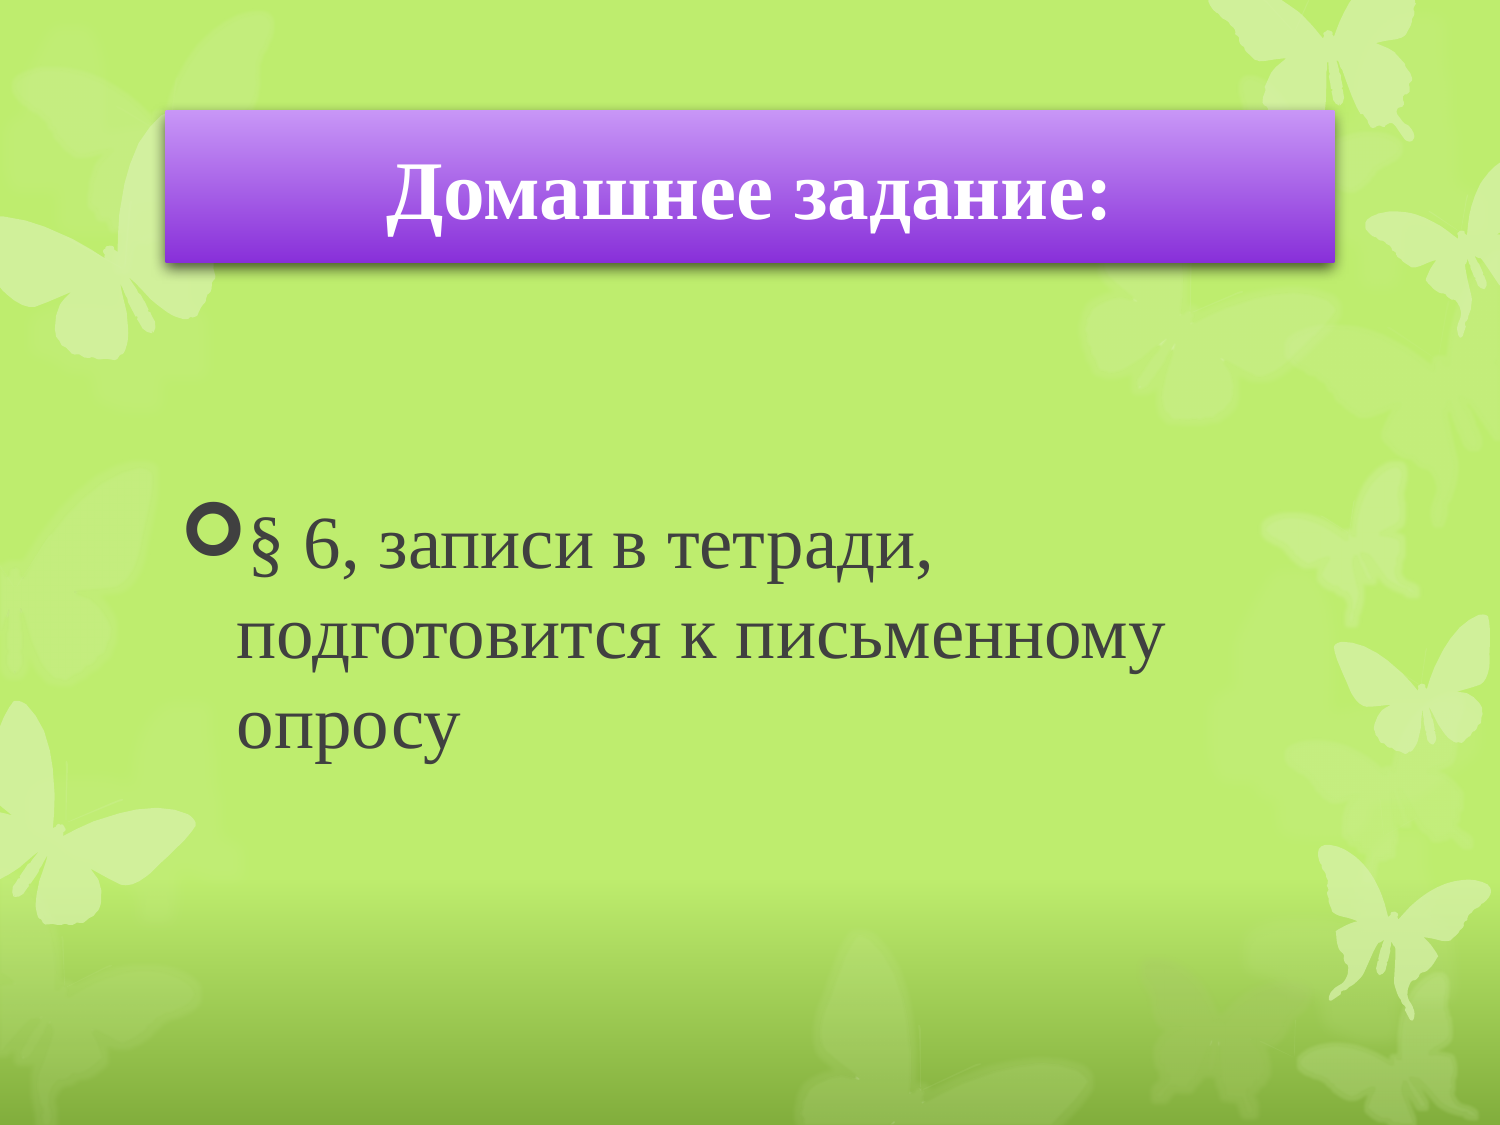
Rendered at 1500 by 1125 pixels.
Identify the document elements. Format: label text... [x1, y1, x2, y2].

title Домашнее задание: [165, 110, 1335, 263]
list § 6, записи в тетради, подготовится к письменному опросу [165, 296, 1335, 962]
